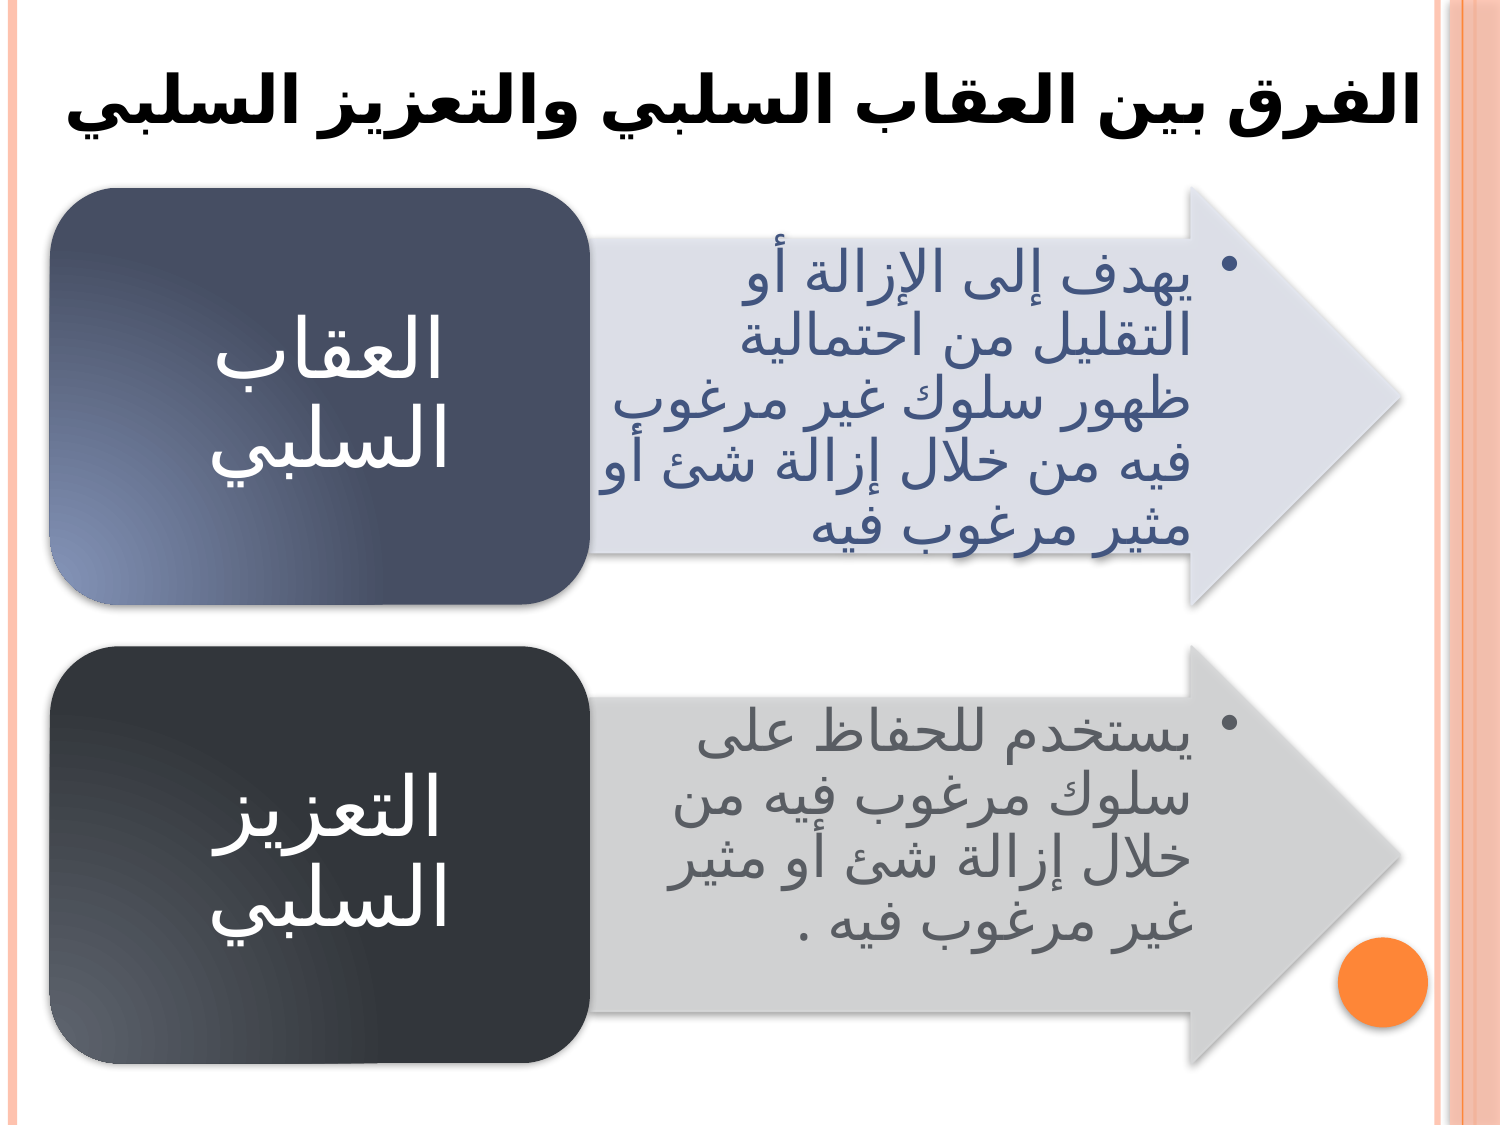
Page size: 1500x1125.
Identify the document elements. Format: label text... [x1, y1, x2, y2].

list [49, 186, 1401, 1064]
text_box الفرق بين العقاب السلبي والتعزيز السلبي [49, 49, 1475, 145]
